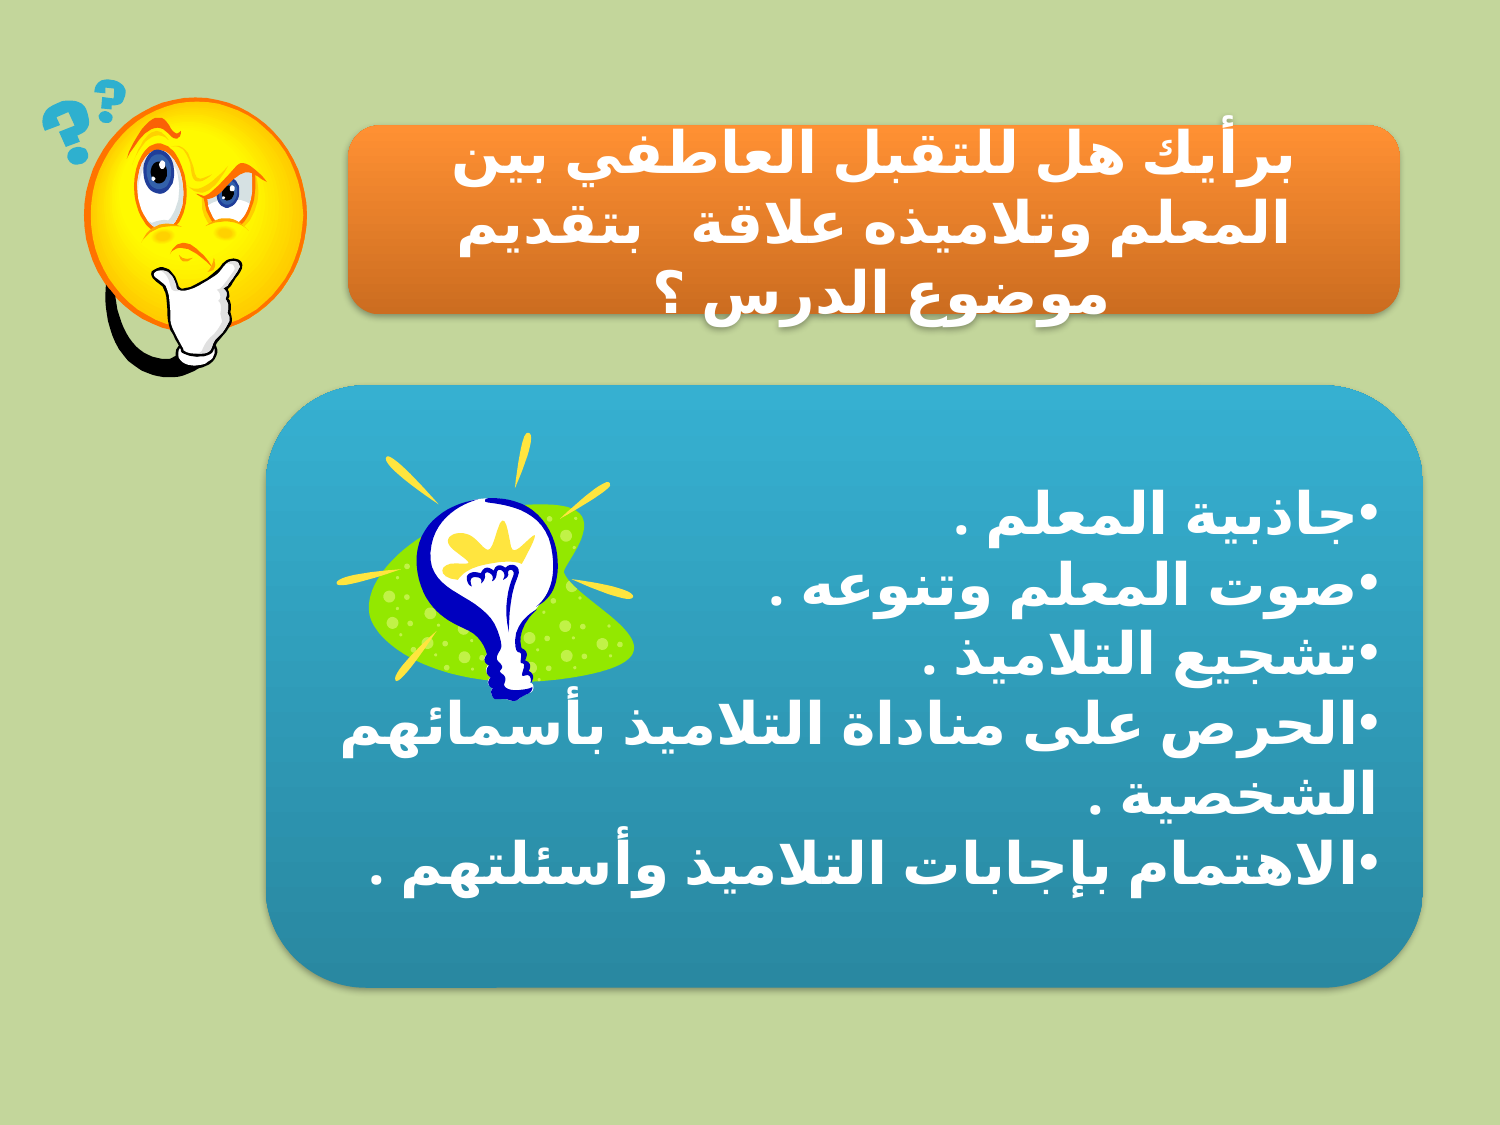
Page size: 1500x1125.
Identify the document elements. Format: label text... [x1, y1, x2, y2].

picture [40, 77, 309, 379]
picture [336, 432, 635, 702]
text_box برأيك هل للتقبل العاطفي بين المعلم وتلاميذه علاقة بتقديم موضوع الدرس ؟ [348, 125, 1400, 315]
text_box جاذبية المعلم . صوت المعلم وتنوعه . تشجيع التلاميذ . الحرص على مناداة التلاميذ بأسمائهم الشخصية . الاهتمام بإجابات التلاميذ وأسئلتهم . [265, 385, 1424, 988]
